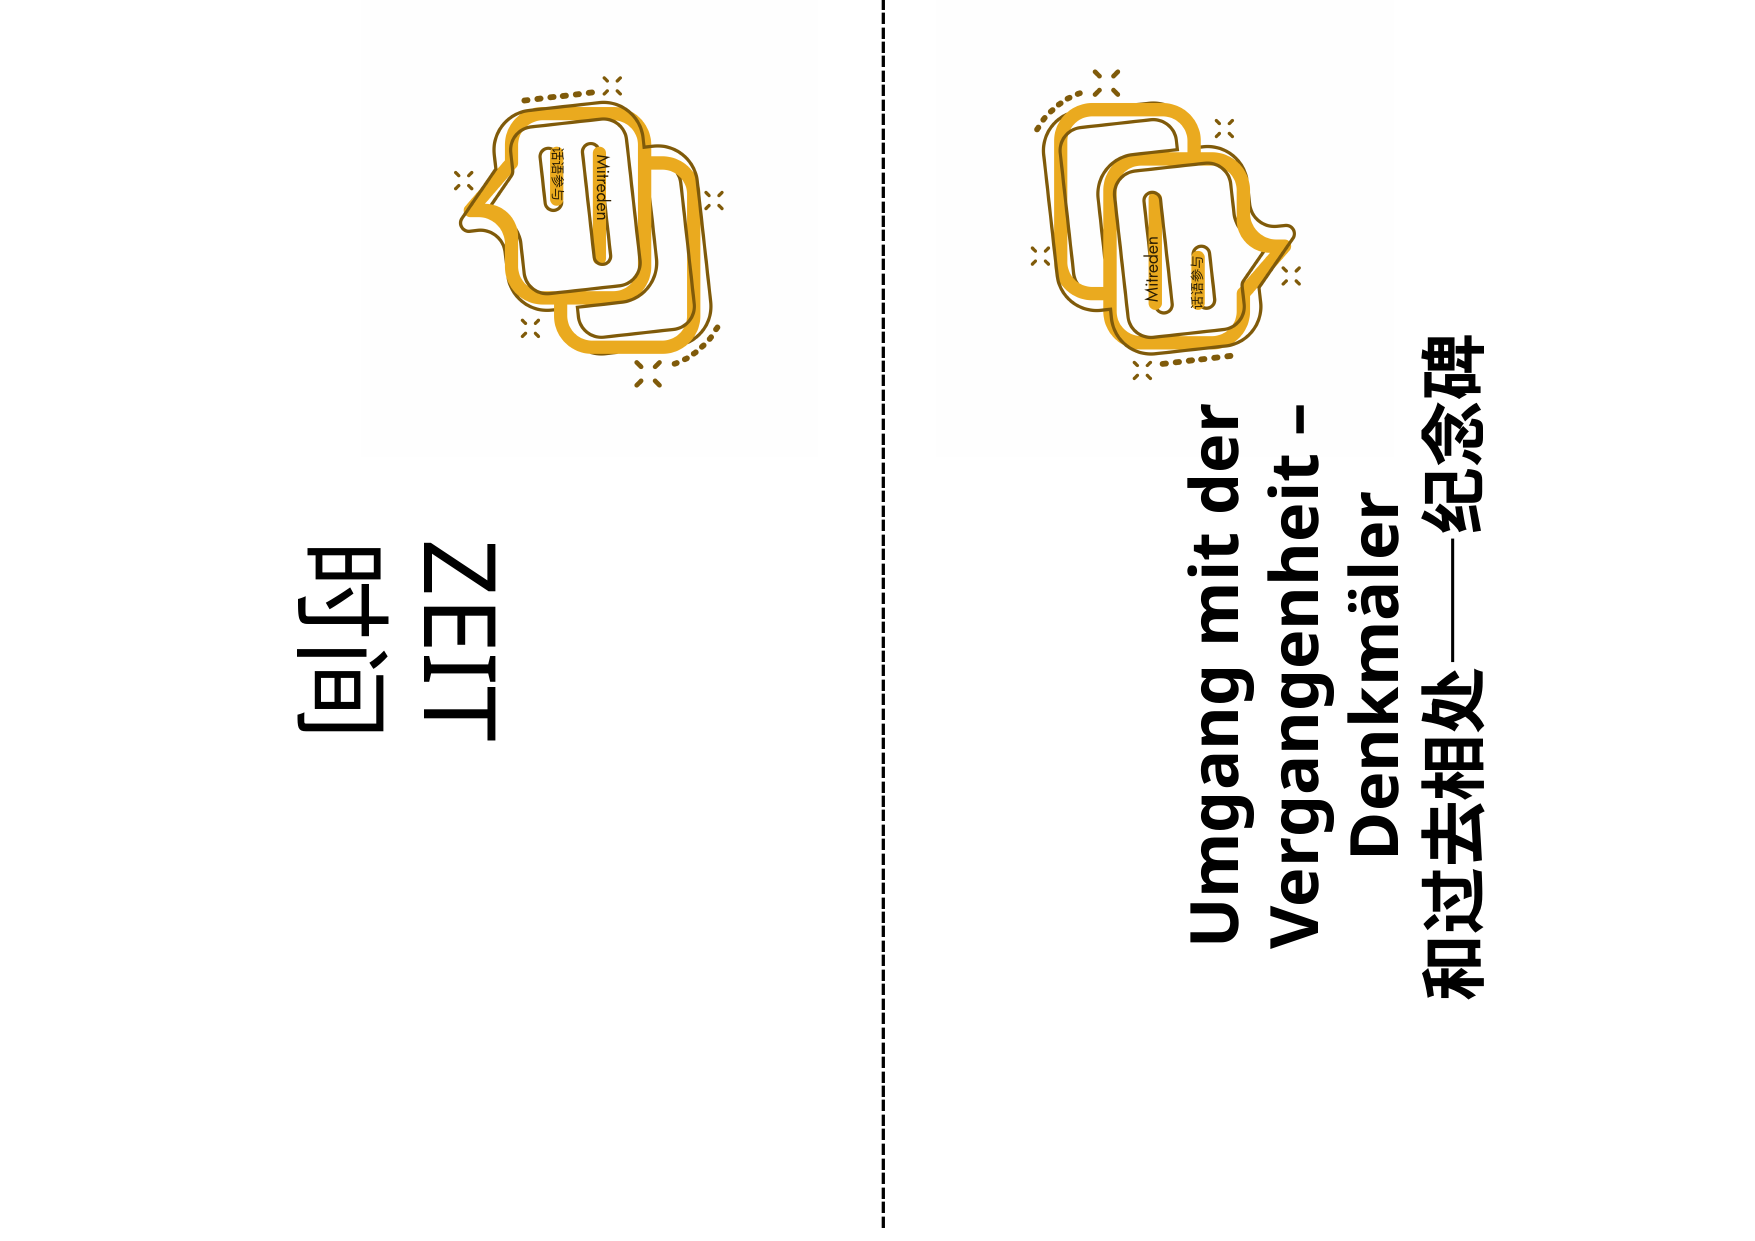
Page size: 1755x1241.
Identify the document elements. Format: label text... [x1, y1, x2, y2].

text_box Umgang mit der Vergangenheit – Denkmäler 和过去相处——纪念碑 [1164, 301, 1500, 1034]
picture [360, 0, 819, 458]
picture [935, 0, 1394, 458]
text_box ------------------------------------------------------------------------------------- [857, 0, 925, 1241]
text_box ZEIT 时间 [277, 431, 533, 851]
text_box FREI DAY wir machen uns auf den Weg! [931, 962, 1659, 1198]
